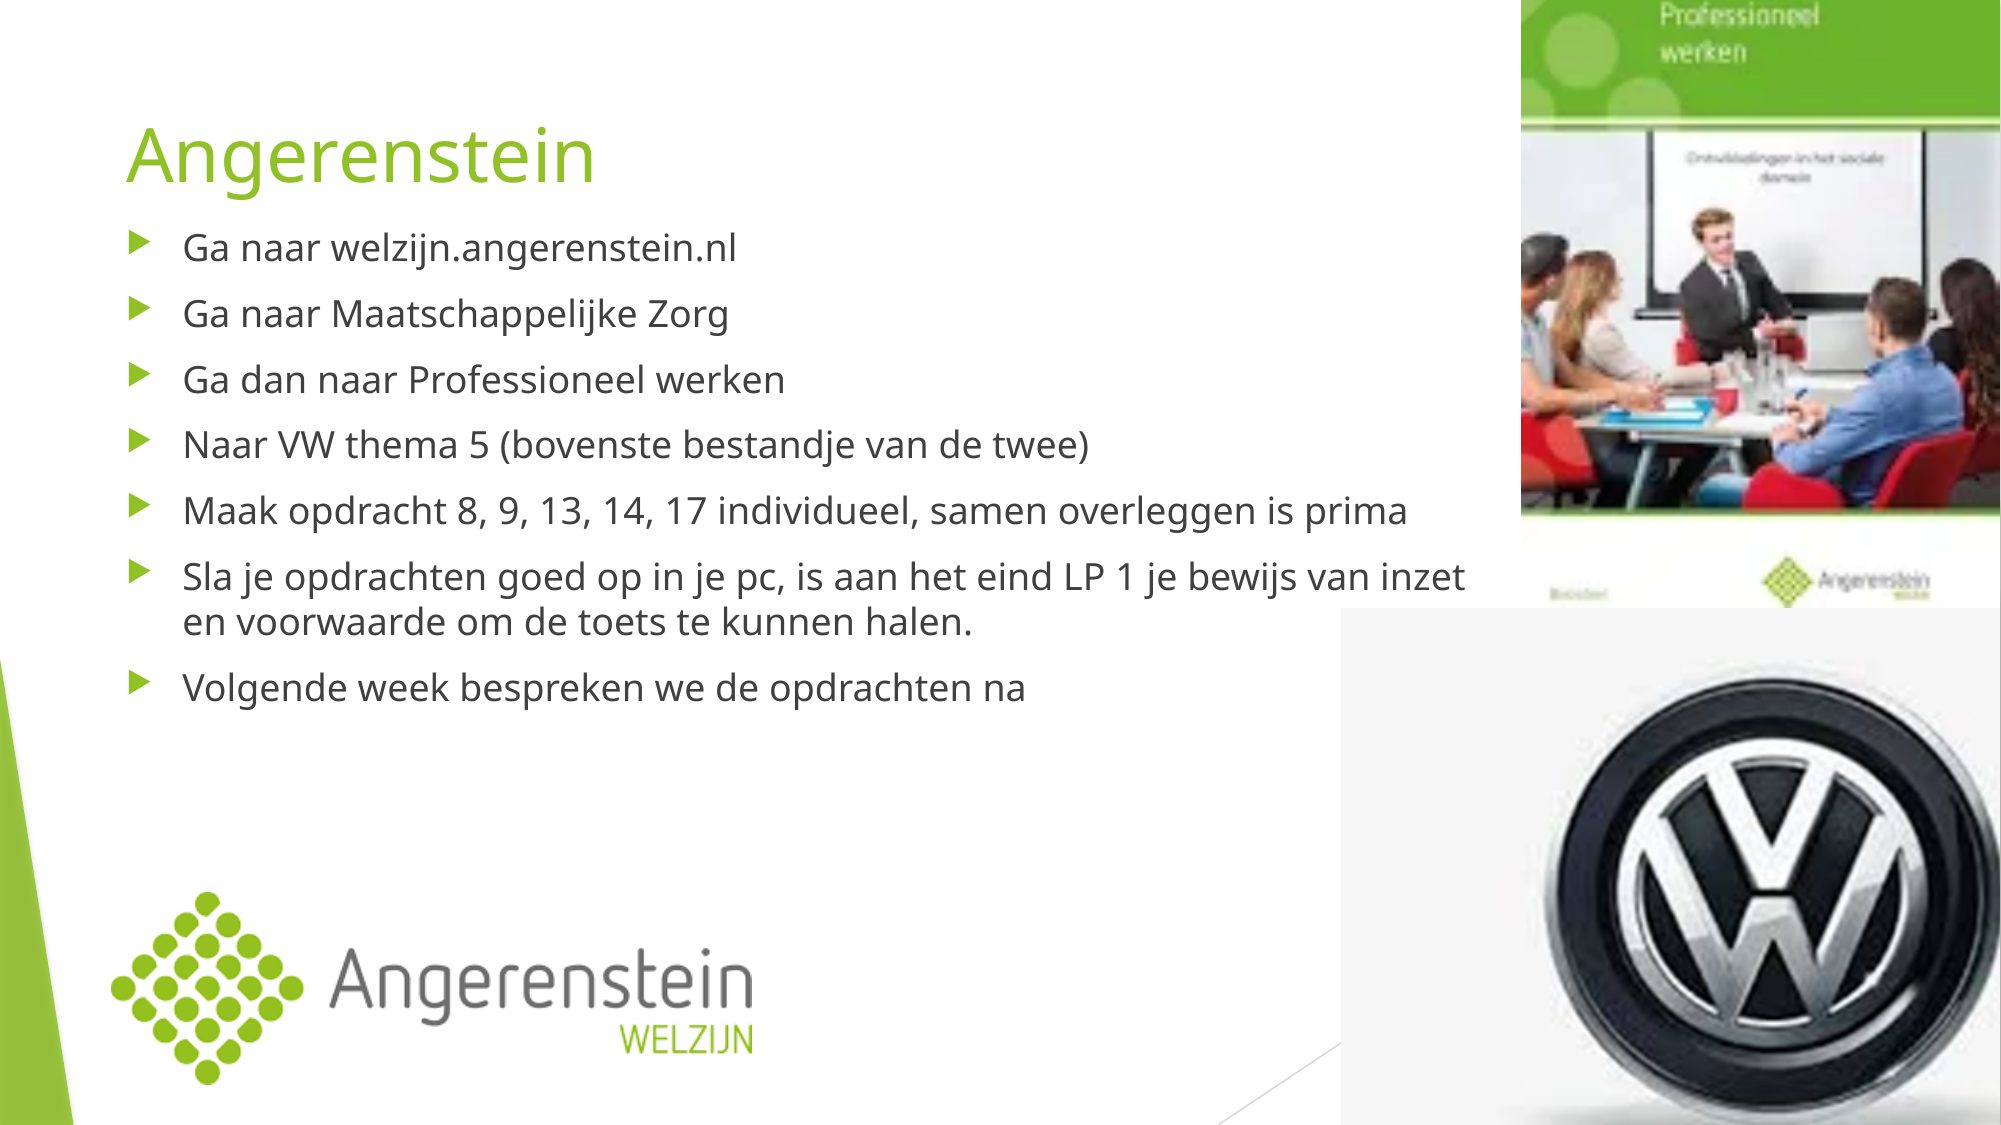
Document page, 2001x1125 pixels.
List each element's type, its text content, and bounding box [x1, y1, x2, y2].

picture [110, 892, 753, 1086]
list Ga naar welzijn.angerenstein.nl Ga naar Maatschappelijke Zorg Ga dan naar Professioneel werken Naar VW thema 5 (bovenste bestandje van de twee) Maak opdracht 8, 9, 13, 14, 17 individueel, samen overleggen is prima Sla je opdrachten goed op in je pc, is aan het eind LP 1 je bewijs van inzet en voorwaarde om de toets te kunnen halen. Volgende week bespreken we de opdrachten na [111, 216, 1515, 948]
title Angerenstein [111, 99, 1515, 216]
picture [1340, 0, 2000, 1125]
